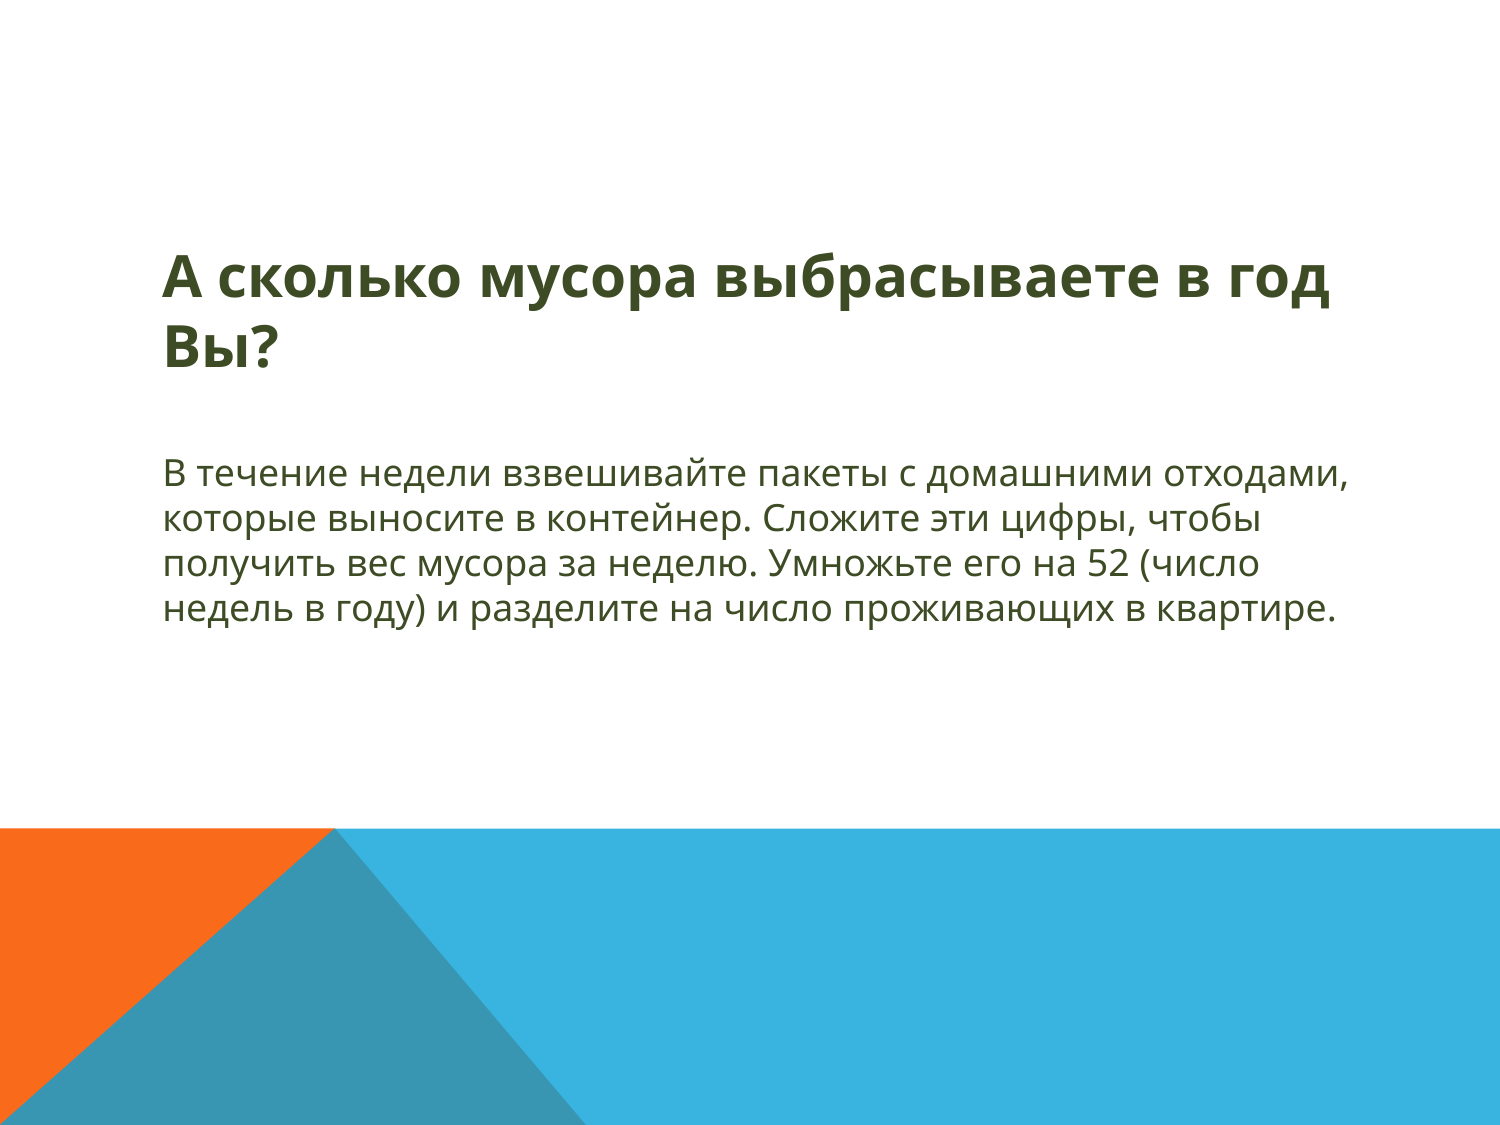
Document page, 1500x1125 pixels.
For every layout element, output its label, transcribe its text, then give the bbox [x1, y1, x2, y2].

text_box А сколько мусора выбрасываете в год Вы? В течение недели взвешивайте пакеты с домашними отходами, которые выносите в контейнер. Сложите эти цифры, чтобы получить вес мусора за неделю. Умножьте его на 52 (число недель в году) и разделите на число проживающих в квартире. [147, 231, 1388, 637]
